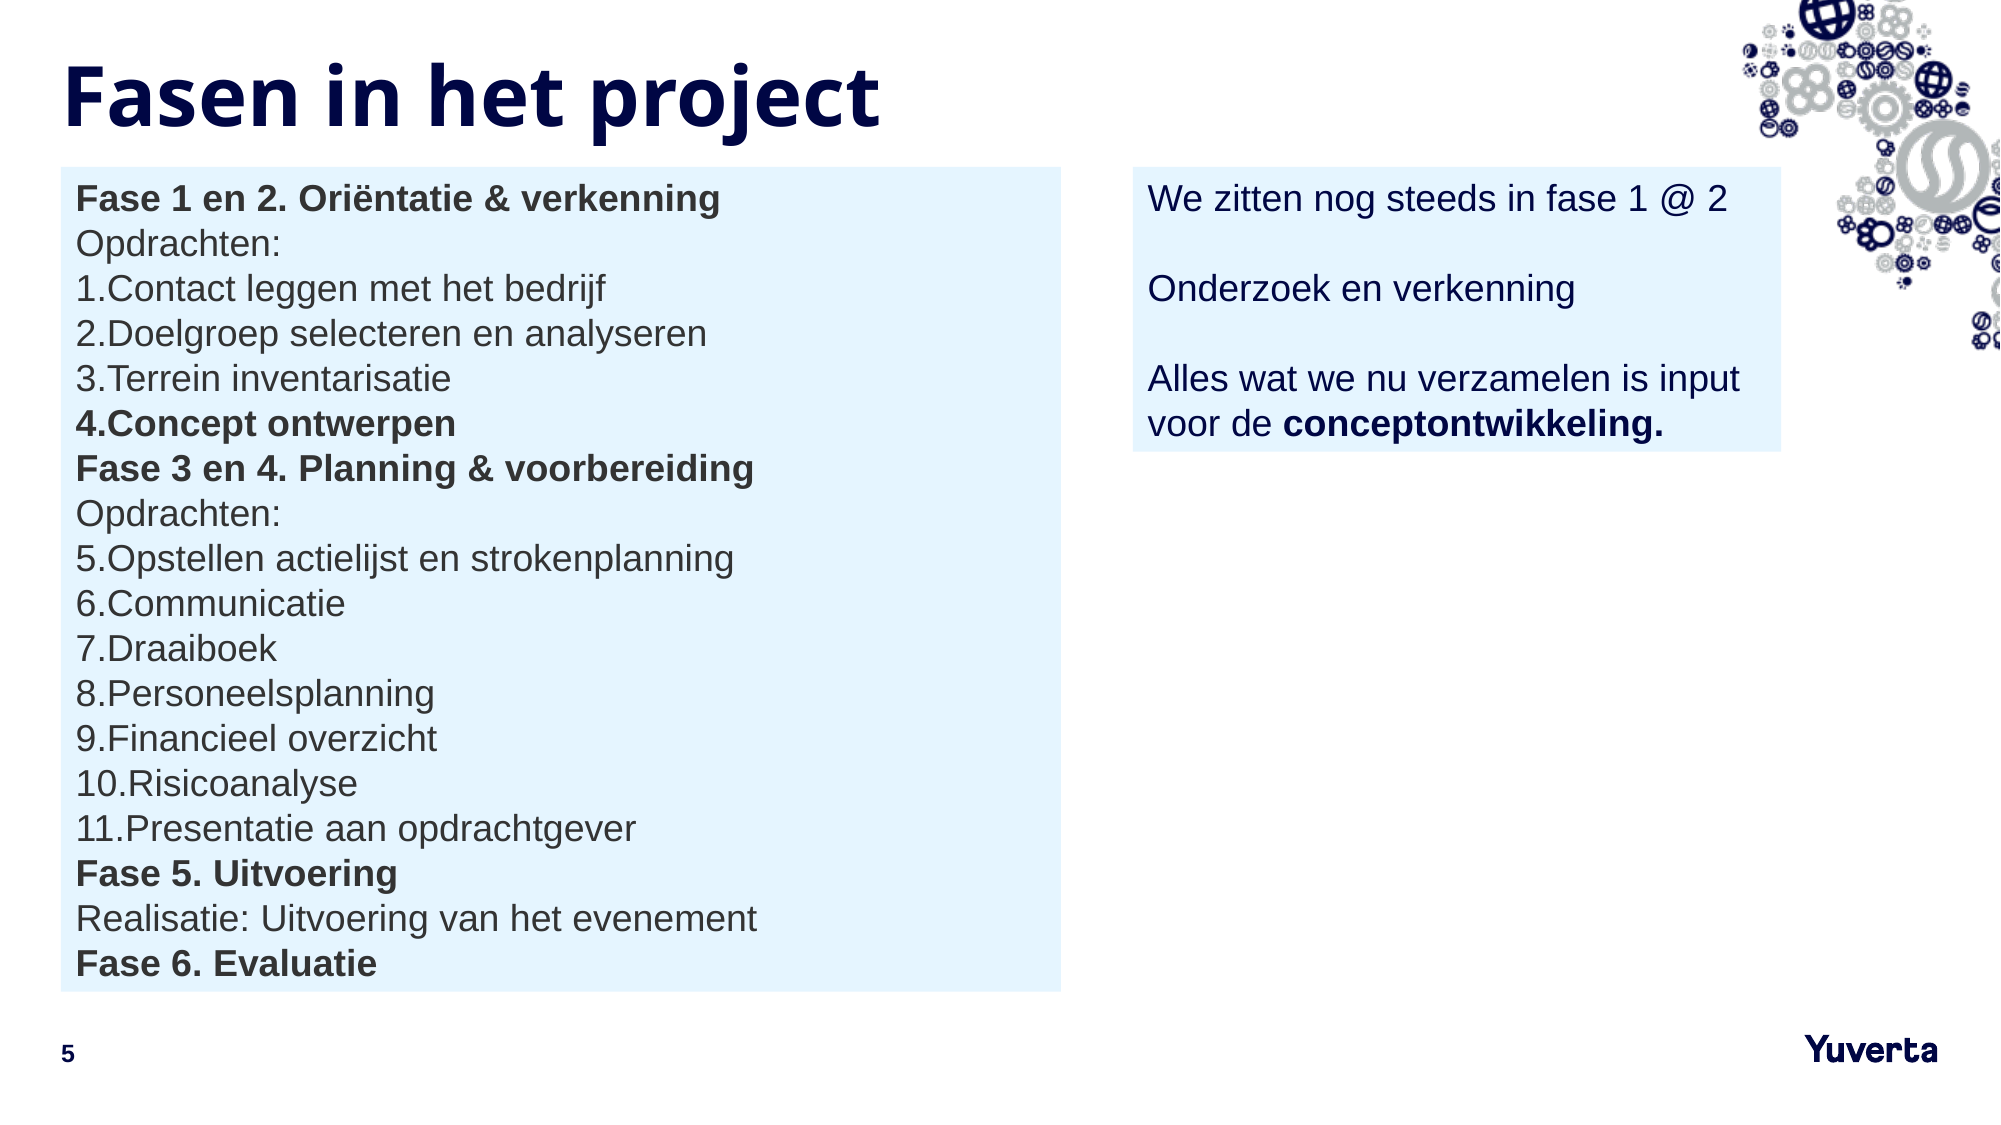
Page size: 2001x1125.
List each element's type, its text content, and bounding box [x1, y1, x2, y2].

text_box We zitten nog steeds in fase 1 @ 2 Onderzoek en verkenning Alles wat we nu verzamelen is input voor de conceptontwikkeling. [1132, 166, 1782, 452]
text_box Fase 1 en 2. Oriëntatie & verkenning Opdrachten: Contact leggen met het bedrijf Doelgroep selecteren en analyseren Terrein inventarisatie Concept ontwerpen Fase 3 en 4. Planning & voorbereiding Opdrachten: Opstellen actielijst en strokenplanning Communicatie Draaiboek Personeelsplanning Financieel overzicht Risicoanalyse Presentatie aan opdrachtgever Fase 5. Uitvoering Realisatie: Uitvoering van het evenement Fase 6. Evaluatie [60, 166, 1061, 992]
picture [0, 0, 2000, 1125]
title Fasen in het project [60, 48, 1720, 239]
slide_number 5 [60, 1037, 113, 1073]
